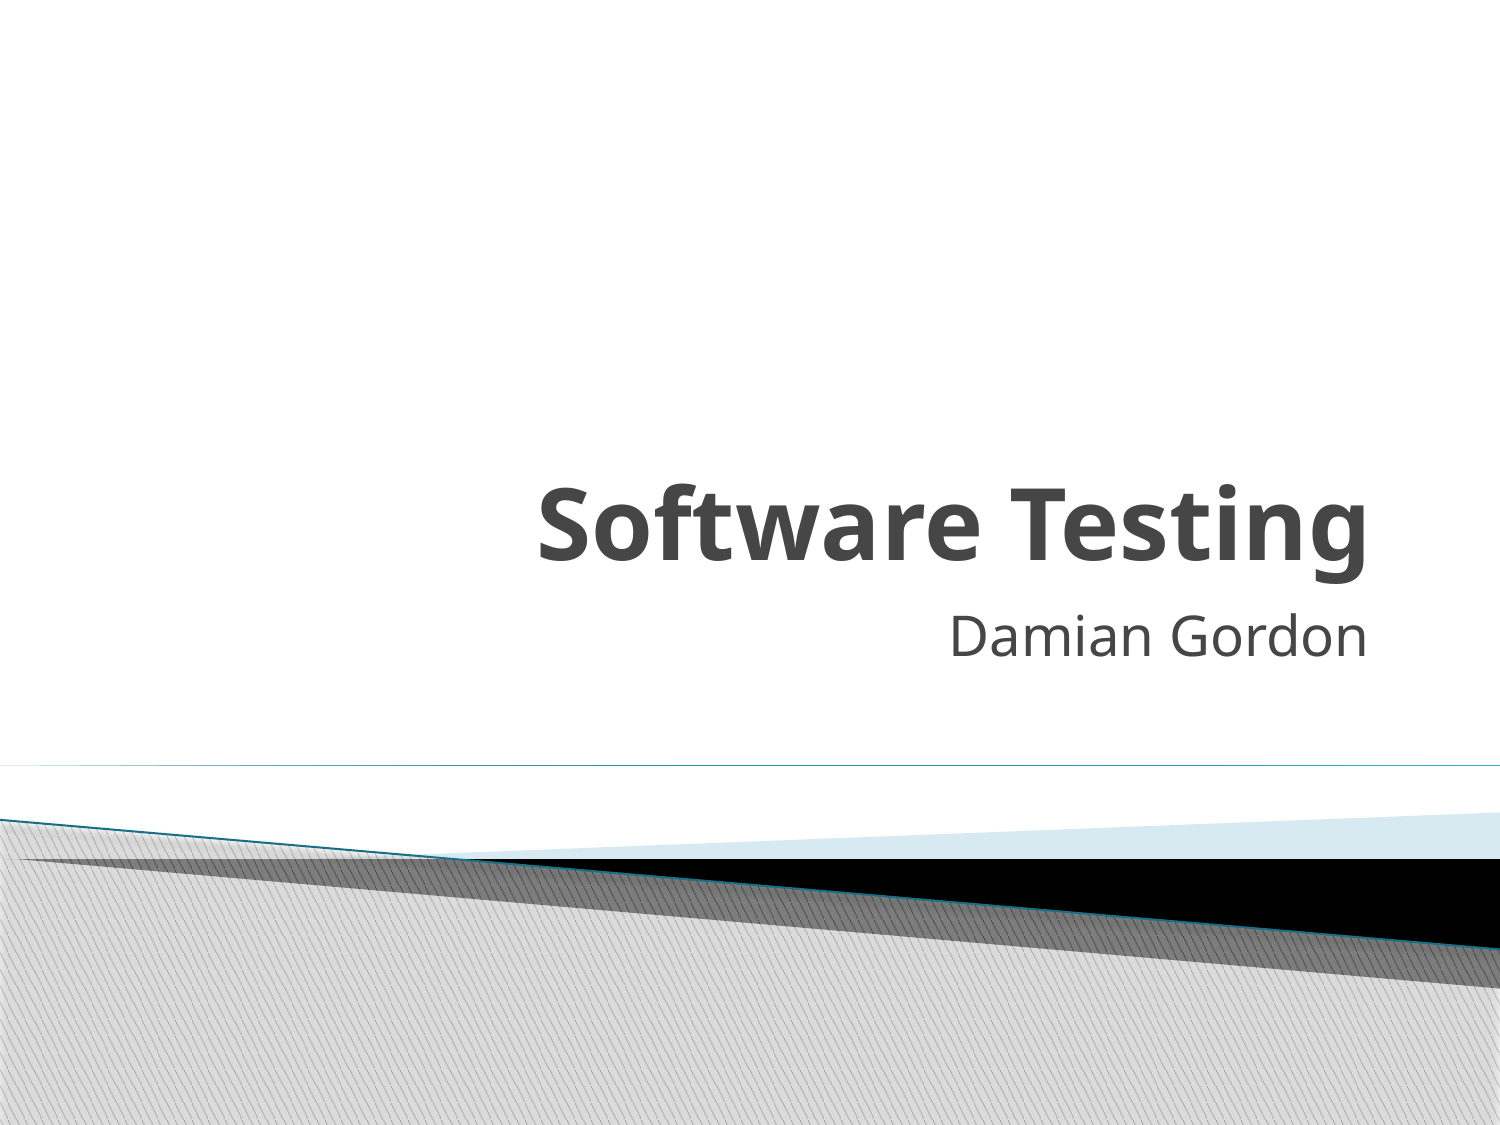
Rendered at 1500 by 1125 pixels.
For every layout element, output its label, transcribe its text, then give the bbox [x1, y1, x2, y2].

title Software Testing [112, 287, 1388, 588]
subtitle Damian Gordon [112, 592, 1388, 790]
picture [5, 859, 1500, 989]
